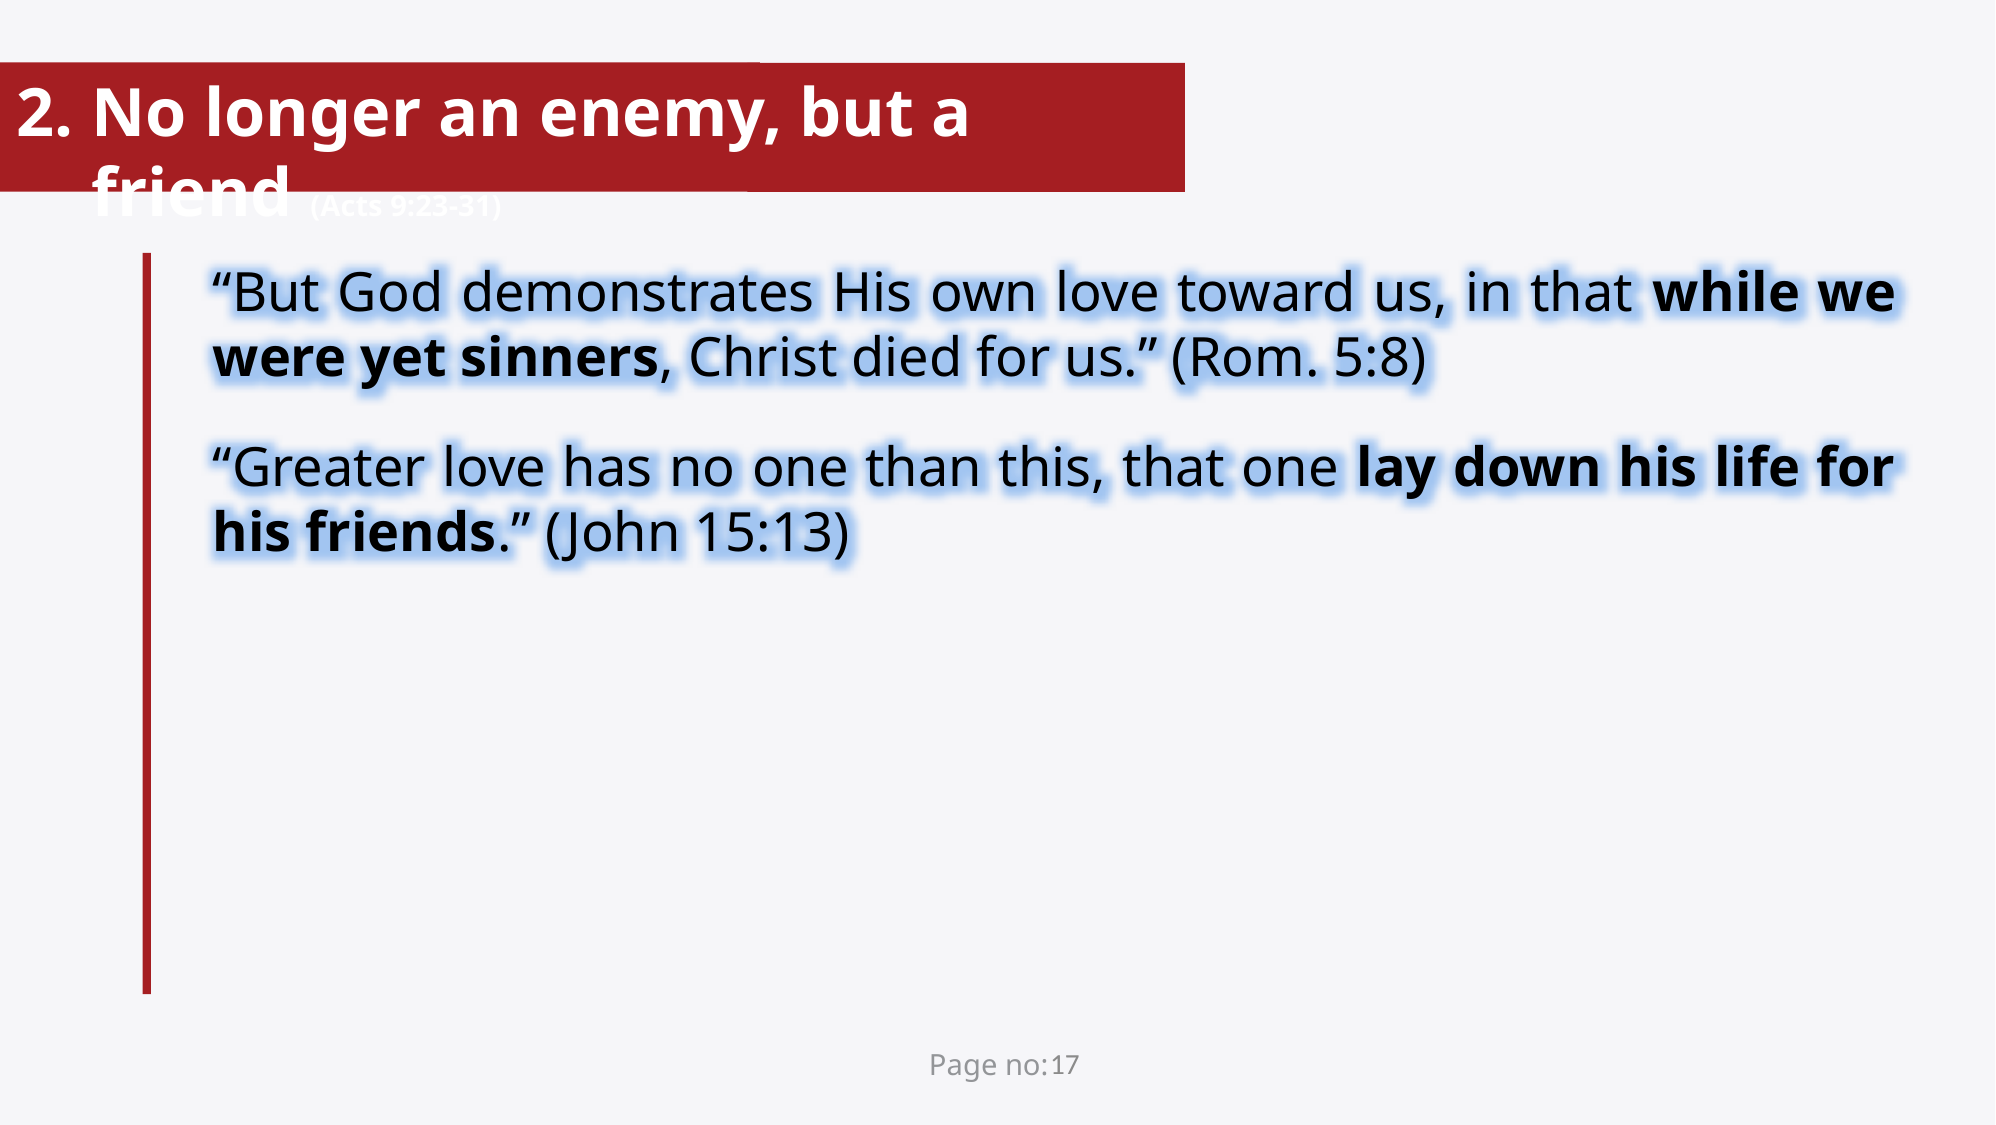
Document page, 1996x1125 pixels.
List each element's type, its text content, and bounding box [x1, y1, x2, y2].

text_box “Greater love has no one than this, that one lay down his life for his friends.” (John 15:13) [198, 424, 1911, 570]
text_box “But God demonstrates His own love toward us, in that while we were yet sinners, Christ died for us.” (Rom. 5:8) [198, 249, 1911, 395]
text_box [1, 62, 1186, 194]
